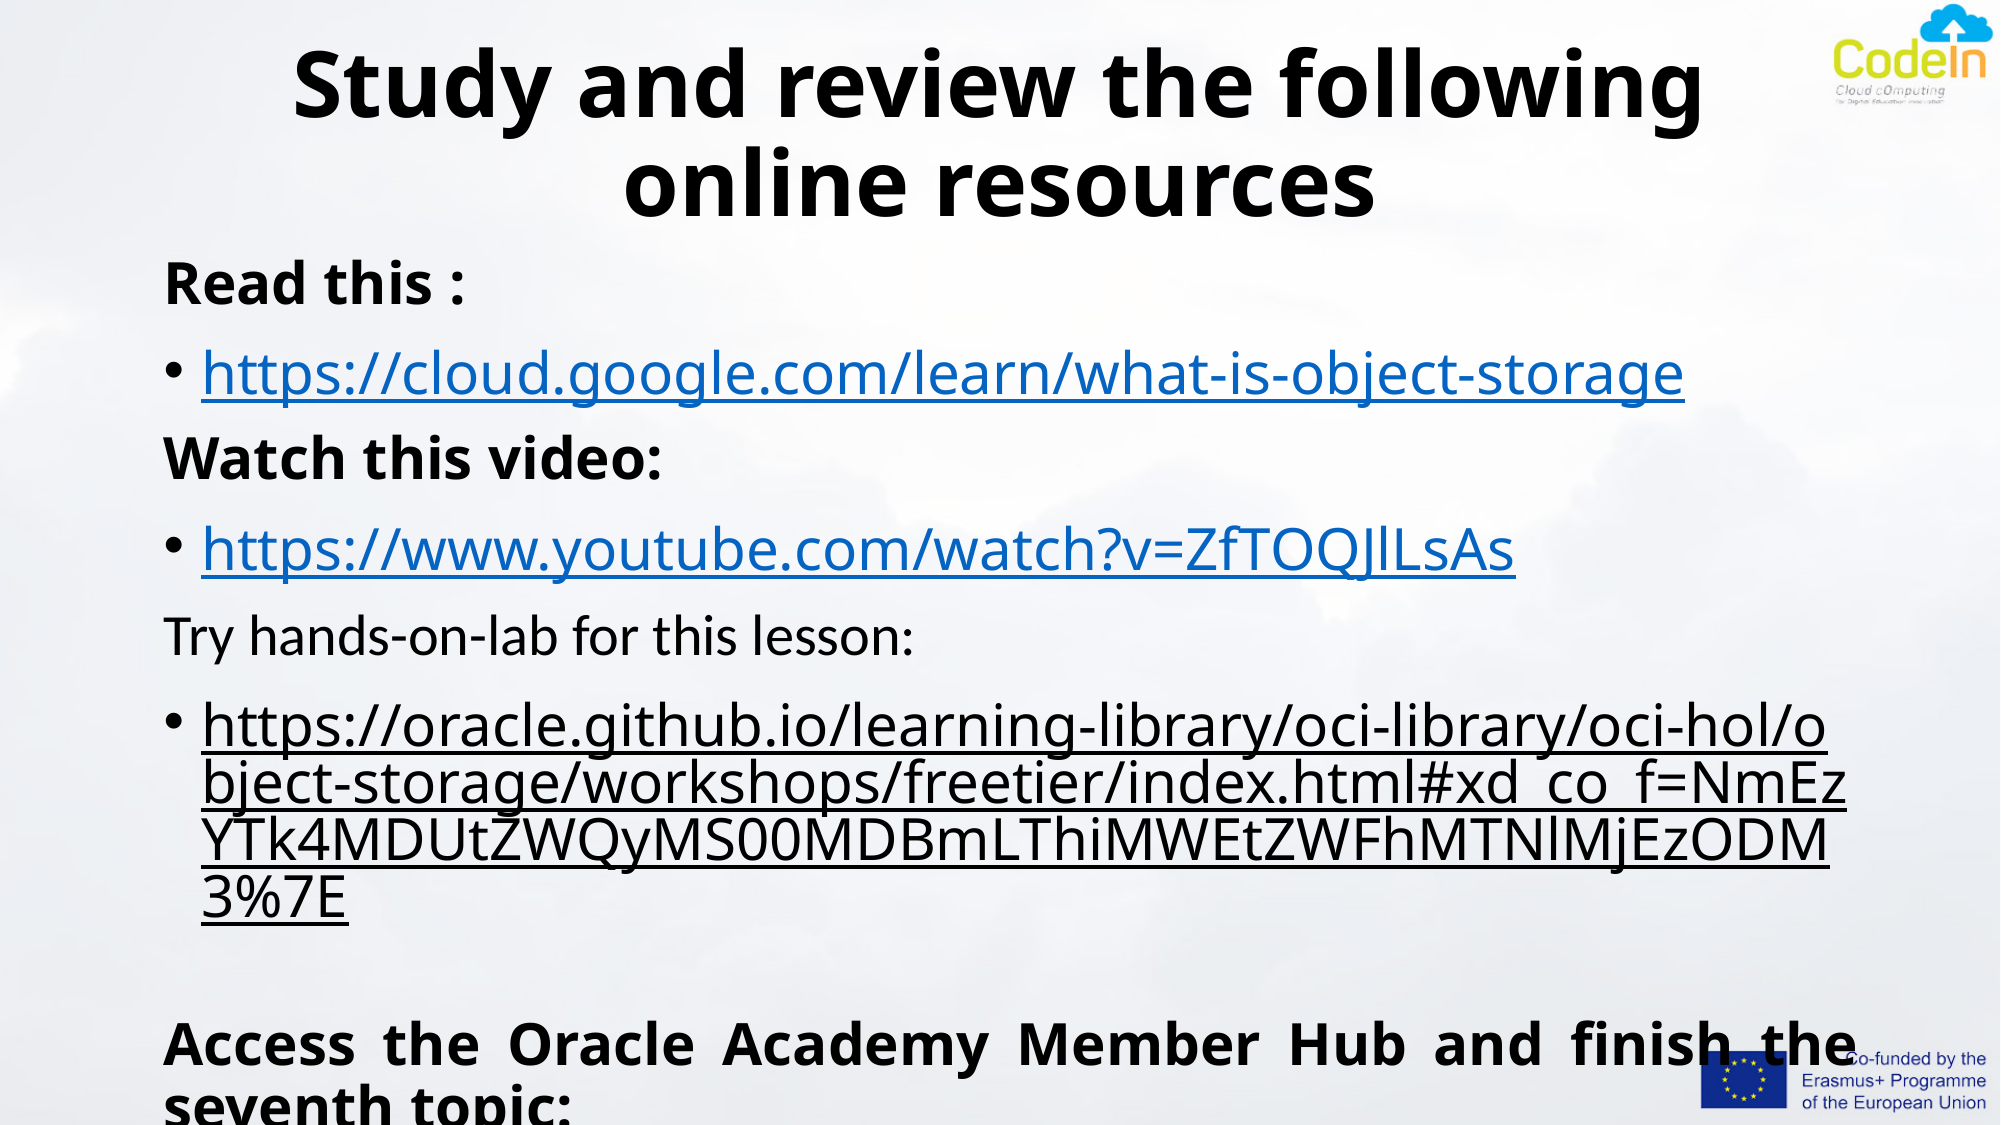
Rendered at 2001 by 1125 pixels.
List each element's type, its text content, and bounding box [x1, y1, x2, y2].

picture [0, 0, 2001, 1125]
list Read this : https://cloud.google.com/learn/what-is-object-storage Watch this video: https://www.youtube.com/watch?v=ZfTOQJlLsAs Try hands-on-lab for this lesson: https://oracle.github.io/learning-library/oci-library/oci-hol/object-storage/workshops/freetier/index.html#xd_co_f=NmEzYTk4MDUtZWQyMS00MDBmLThiMWEtZWFhMTNlMjEzODM3%7E Access the Oracle Academy Member Hub and finish the seventh topic: academy.oracle.com [148, 246, 1874, 1097]
title Study and review the following online resources [137, 28, 1863, 247]
